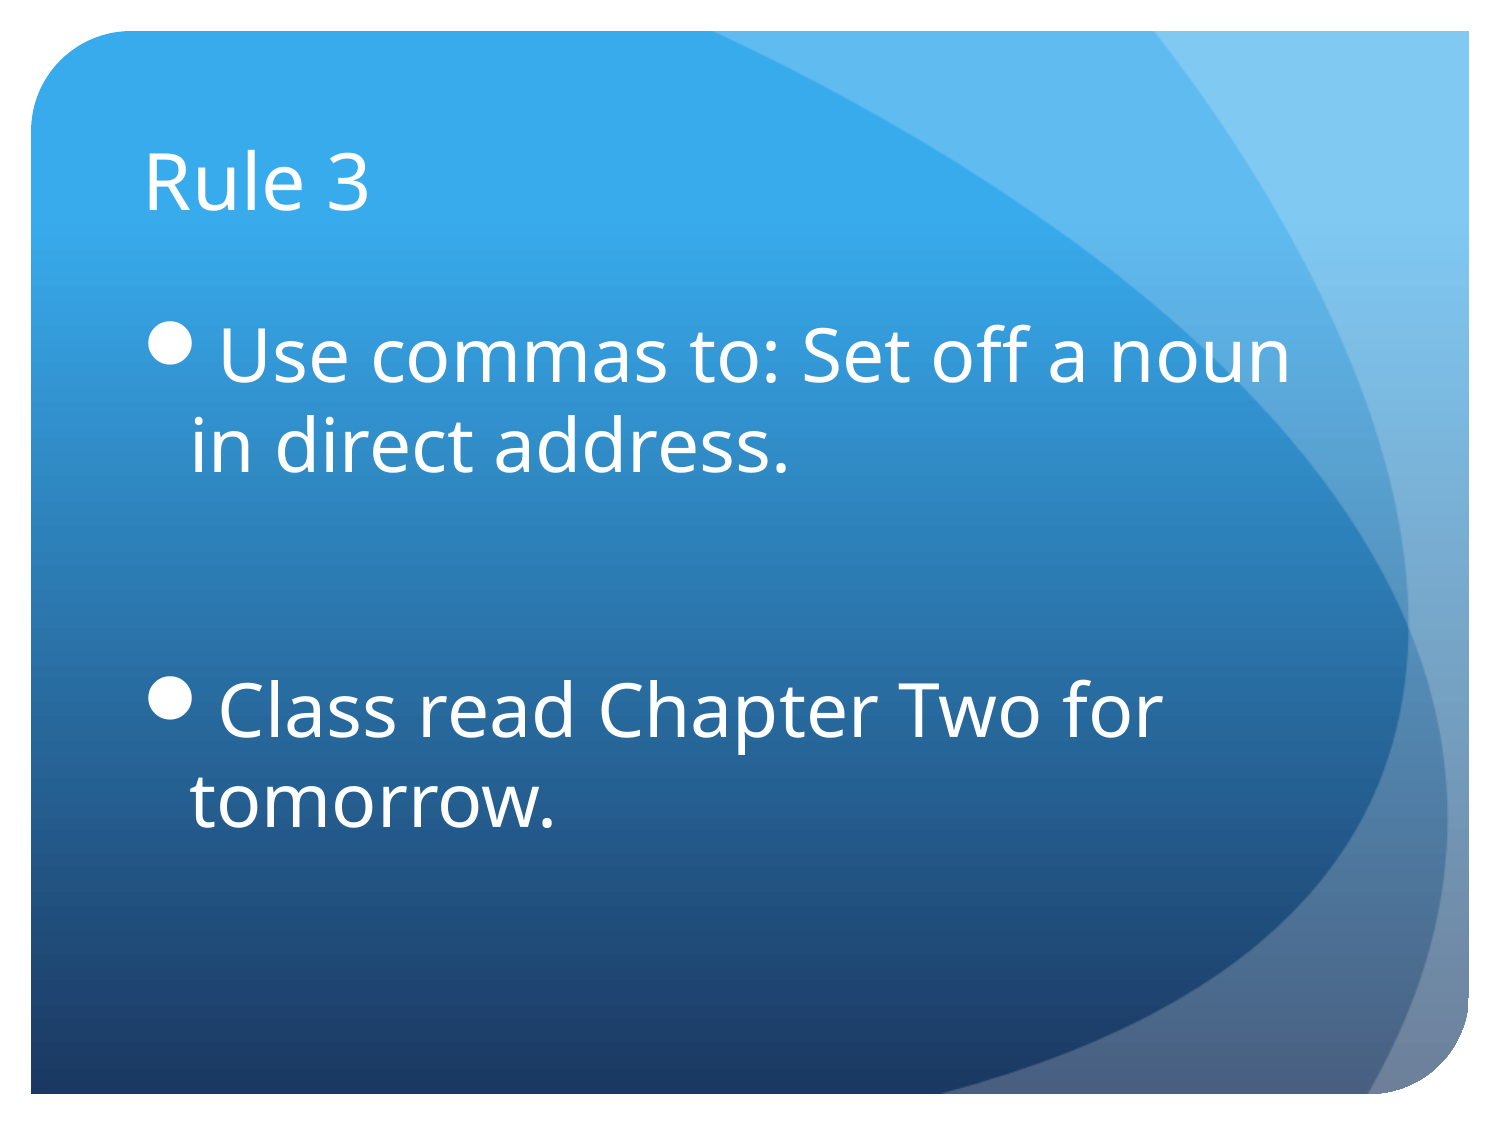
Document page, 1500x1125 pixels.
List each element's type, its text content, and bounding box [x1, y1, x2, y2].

picture [24, 30, 1473, 1094]
list Class read Chapter Two for tomorrow. [127, 654, 1373, 993]
title Rule 3 [127, 62, 1372, 234]
list Use commas to: Set off a noun in direct address. [127, 299, 1373, 638]
